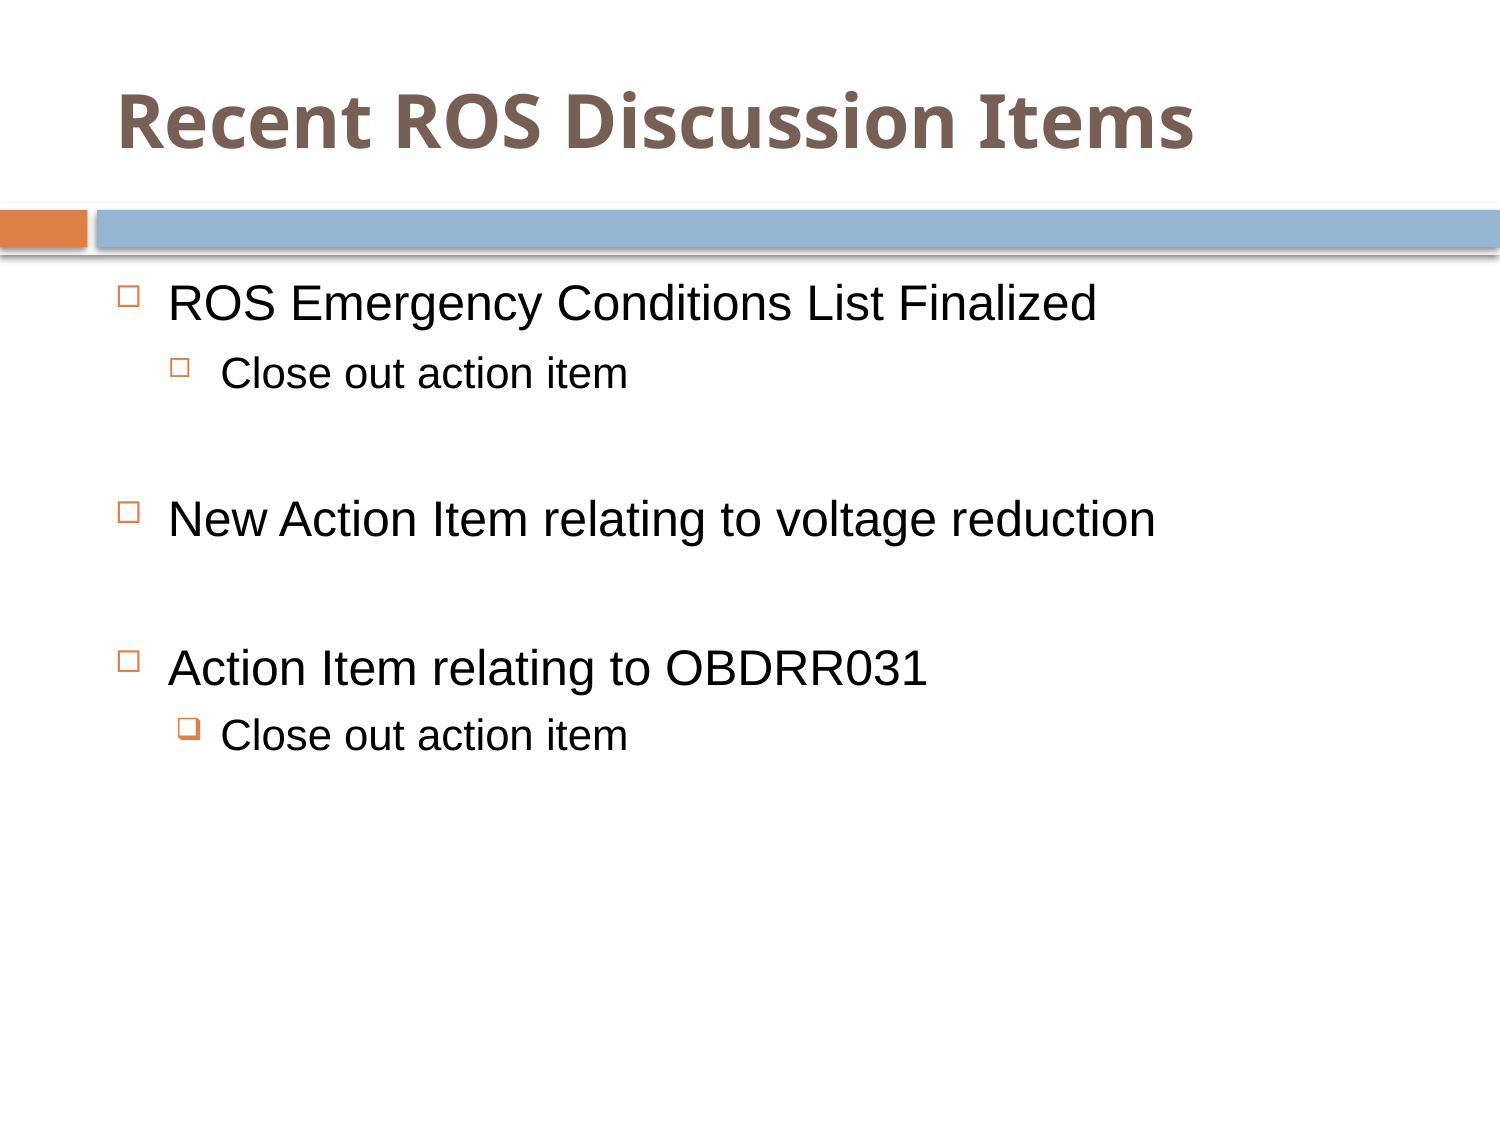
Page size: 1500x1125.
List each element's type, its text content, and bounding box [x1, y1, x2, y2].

title Recent ROS Discussion Items [100, 37, 1439, 201]
list ROS Emergency Conditions List Finalized Close out action item New Action Item relating to voltage reduction Action Item relating to OBDRR031 Close out action item [100, 262, 1439, 1001]
